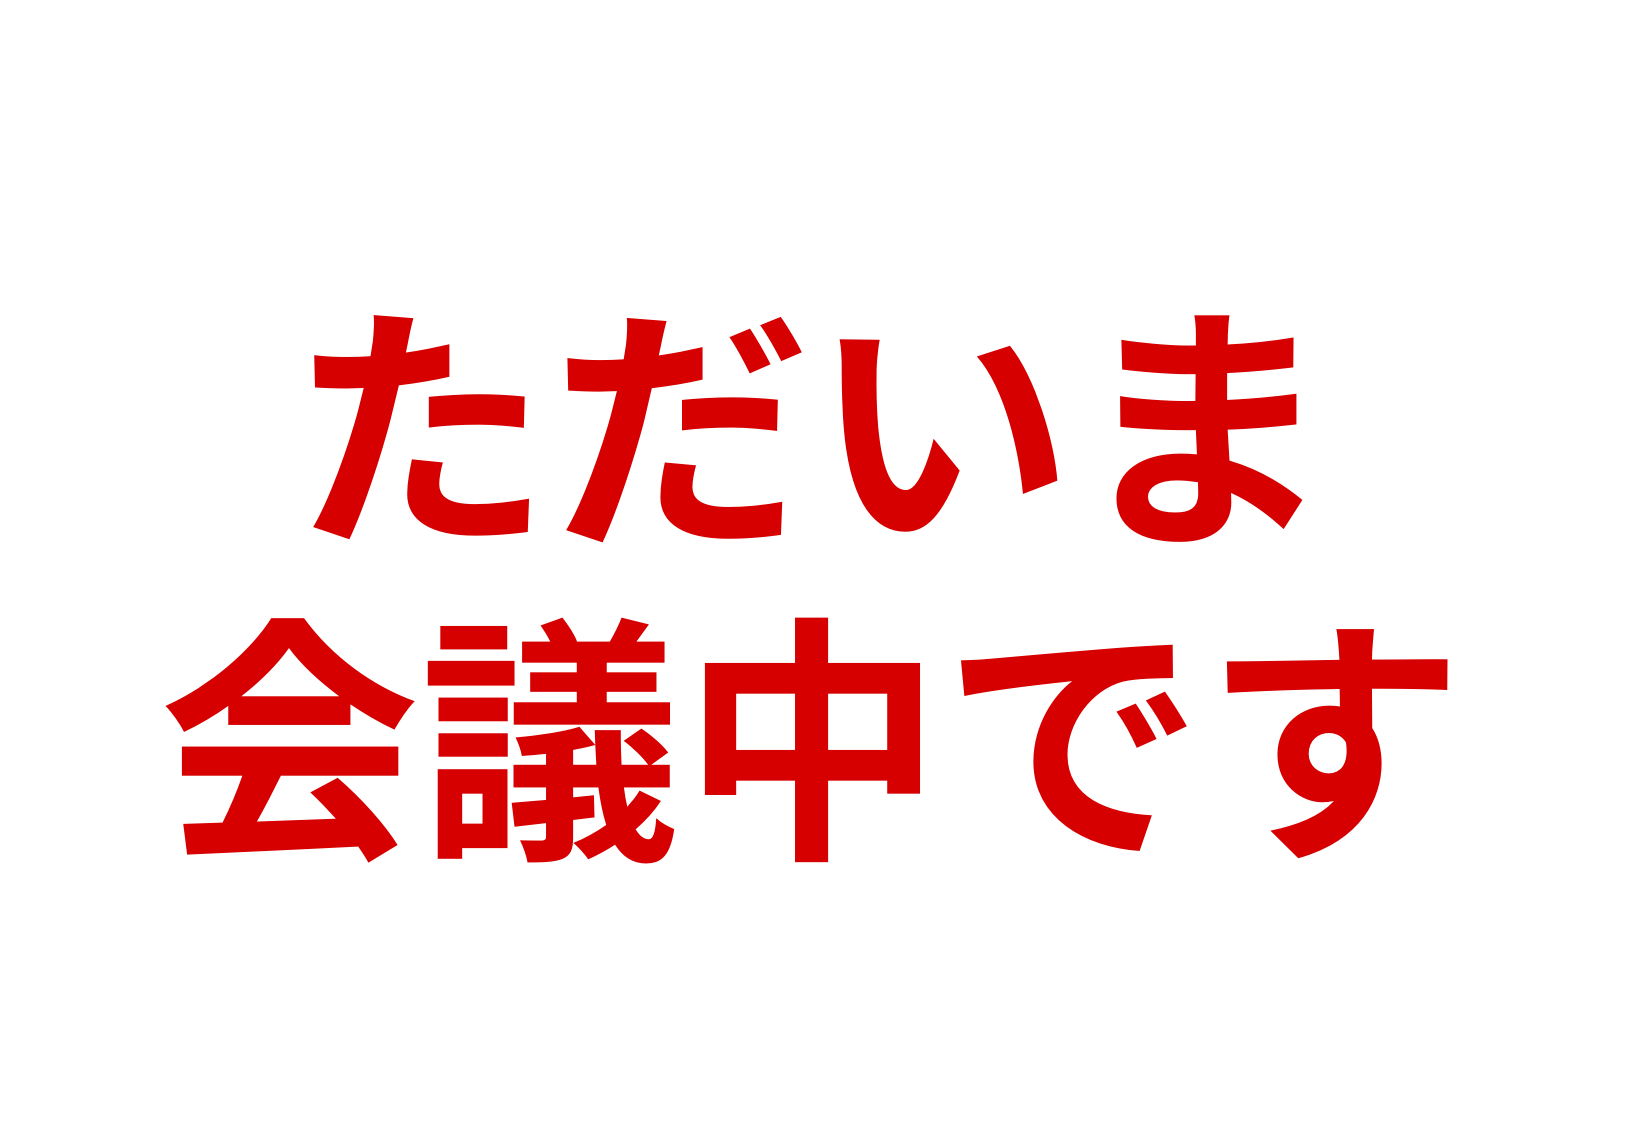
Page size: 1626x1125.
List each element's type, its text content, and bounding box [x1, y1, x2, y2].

text_box ただいま 会議中です [0, 258, 1625, 899]
